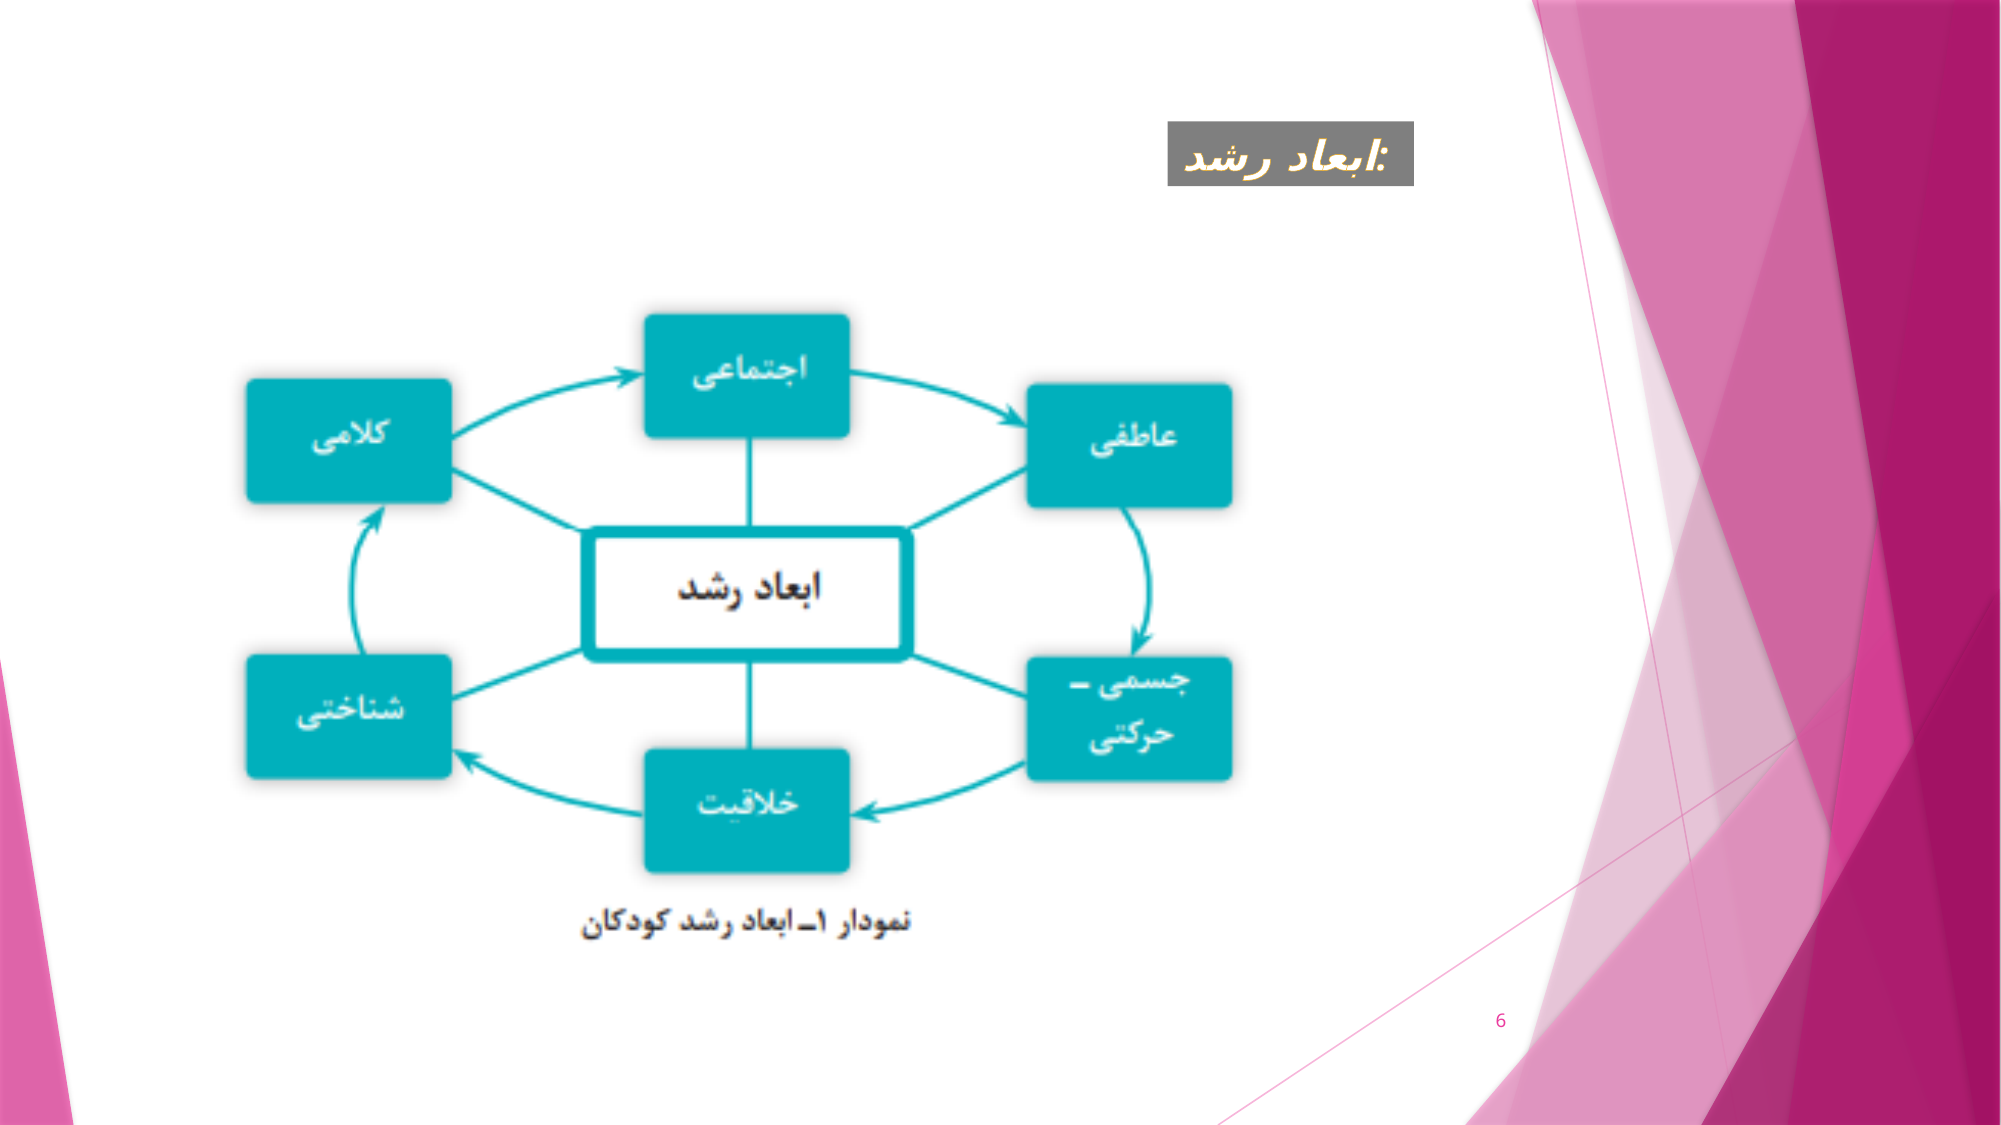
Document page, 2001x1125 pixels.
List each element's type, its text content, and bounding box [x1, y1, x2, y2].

picture [147, 293, 1421, 977]
slide_number 6 [1409, 991, 1522, 1051]
text_box ابعاد رشد: [1167, 121, 1414, 187]
